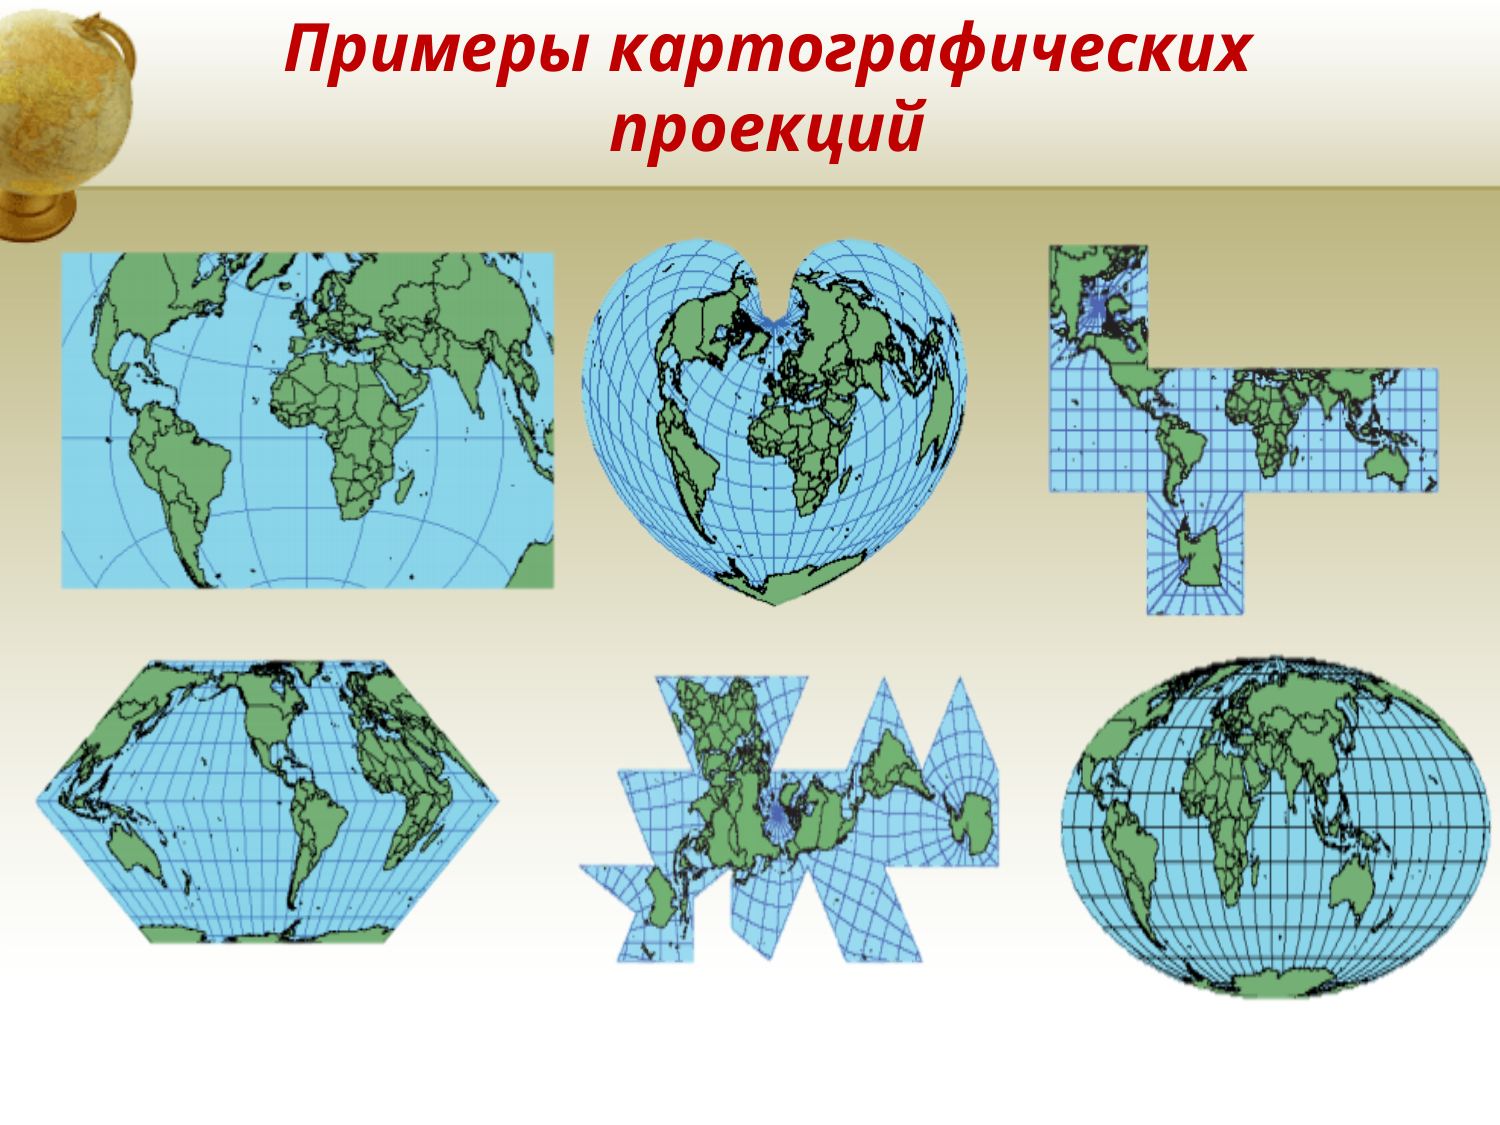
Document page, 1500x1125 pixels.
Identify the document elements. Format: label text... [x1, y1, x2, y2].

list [53, 240, 529, 643]
picture [0, 0, 1500, 1125]
title Примеры картографических проекций [135, 30, 1401, 173]
